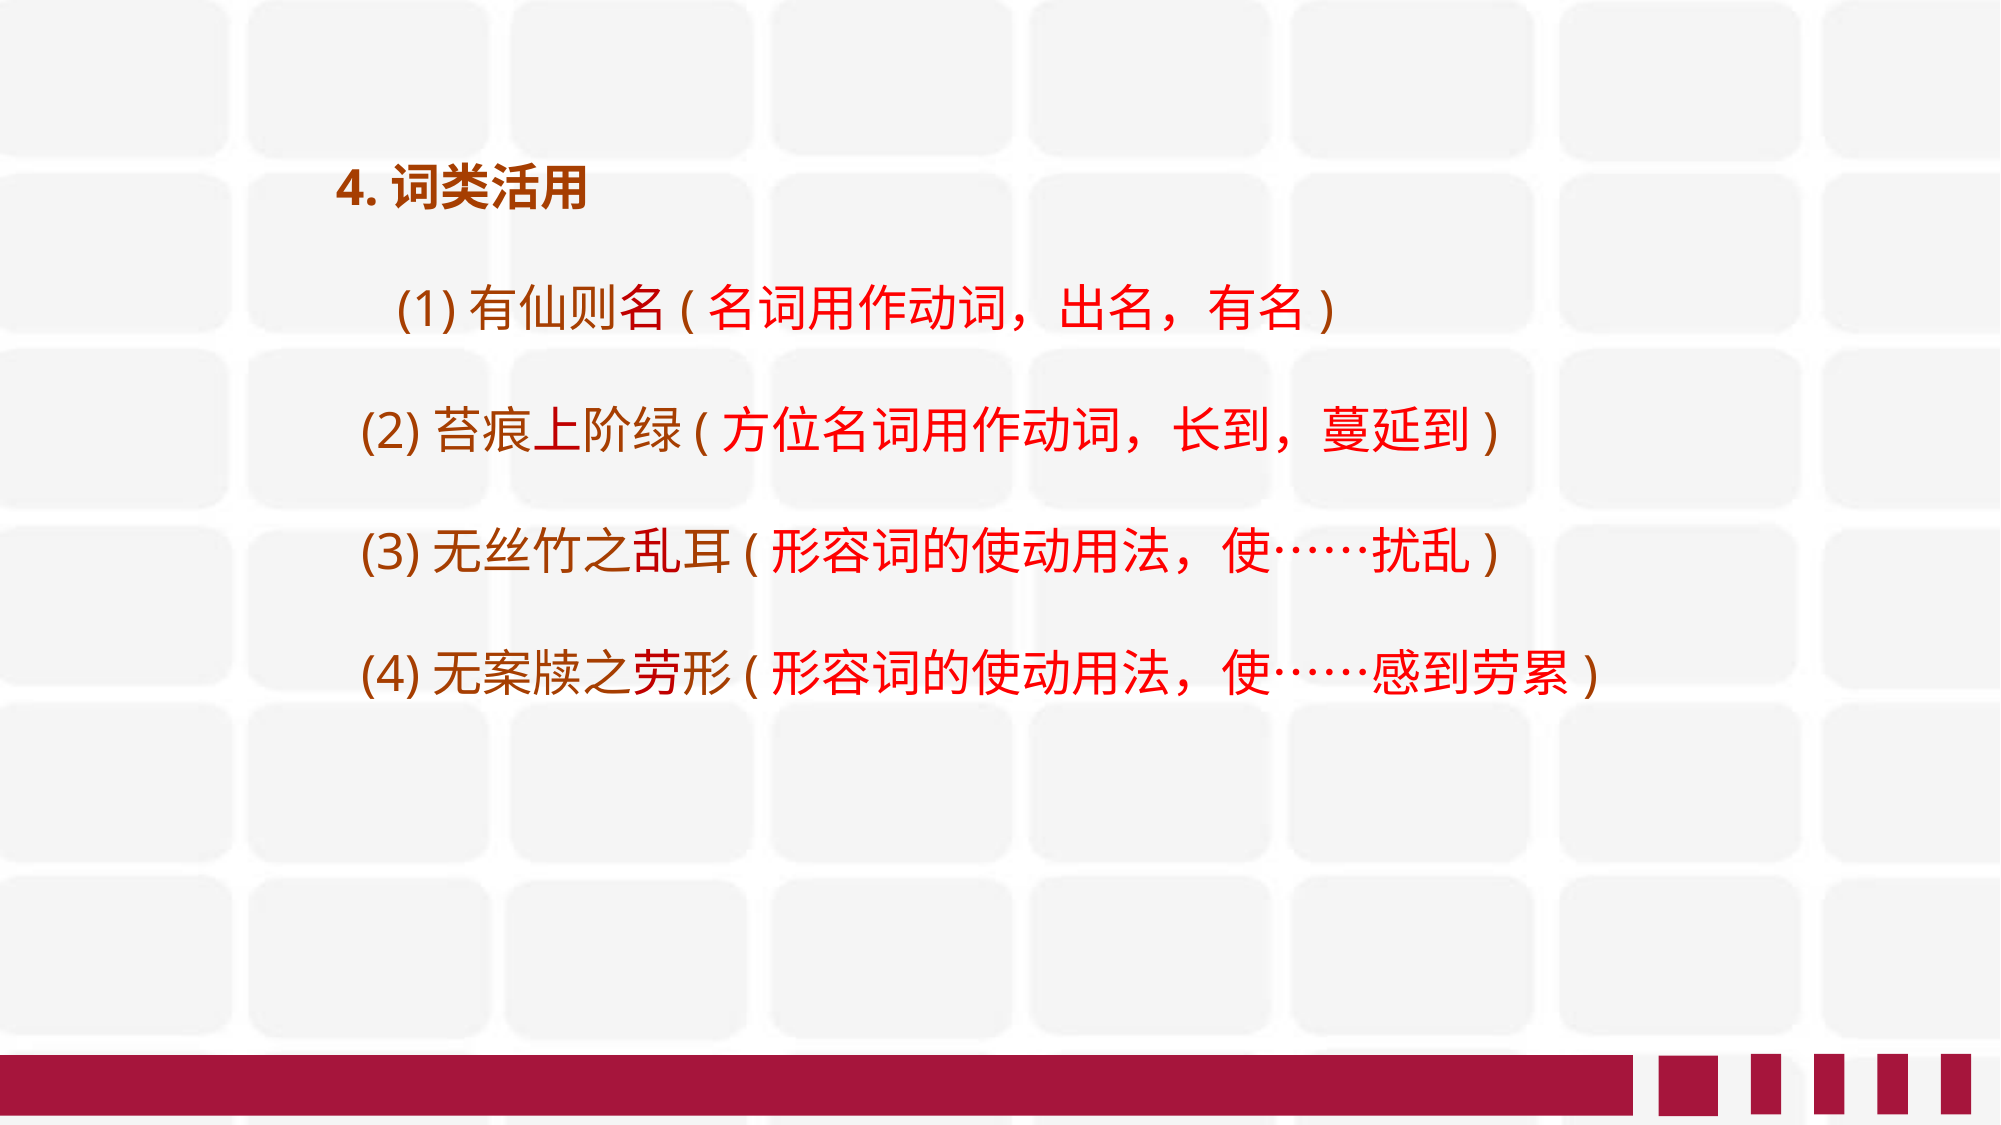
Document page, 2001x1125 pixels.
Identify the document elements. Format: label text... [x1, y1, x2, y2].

list 4.词类活用 (1)有仙则名(名词用作动词，出名，有名) (2)苔痕上阶绿(方位名词用作动词，长到，蔓延到) (3)无丝竹之乱耳(形容词的使动用法，使……扰乱) (4)无案牍之劳形(形容词的使动用法，使……感到劳累) [320, 123, 1615, 1069]
picture [0, 0, 2000, 1125]
